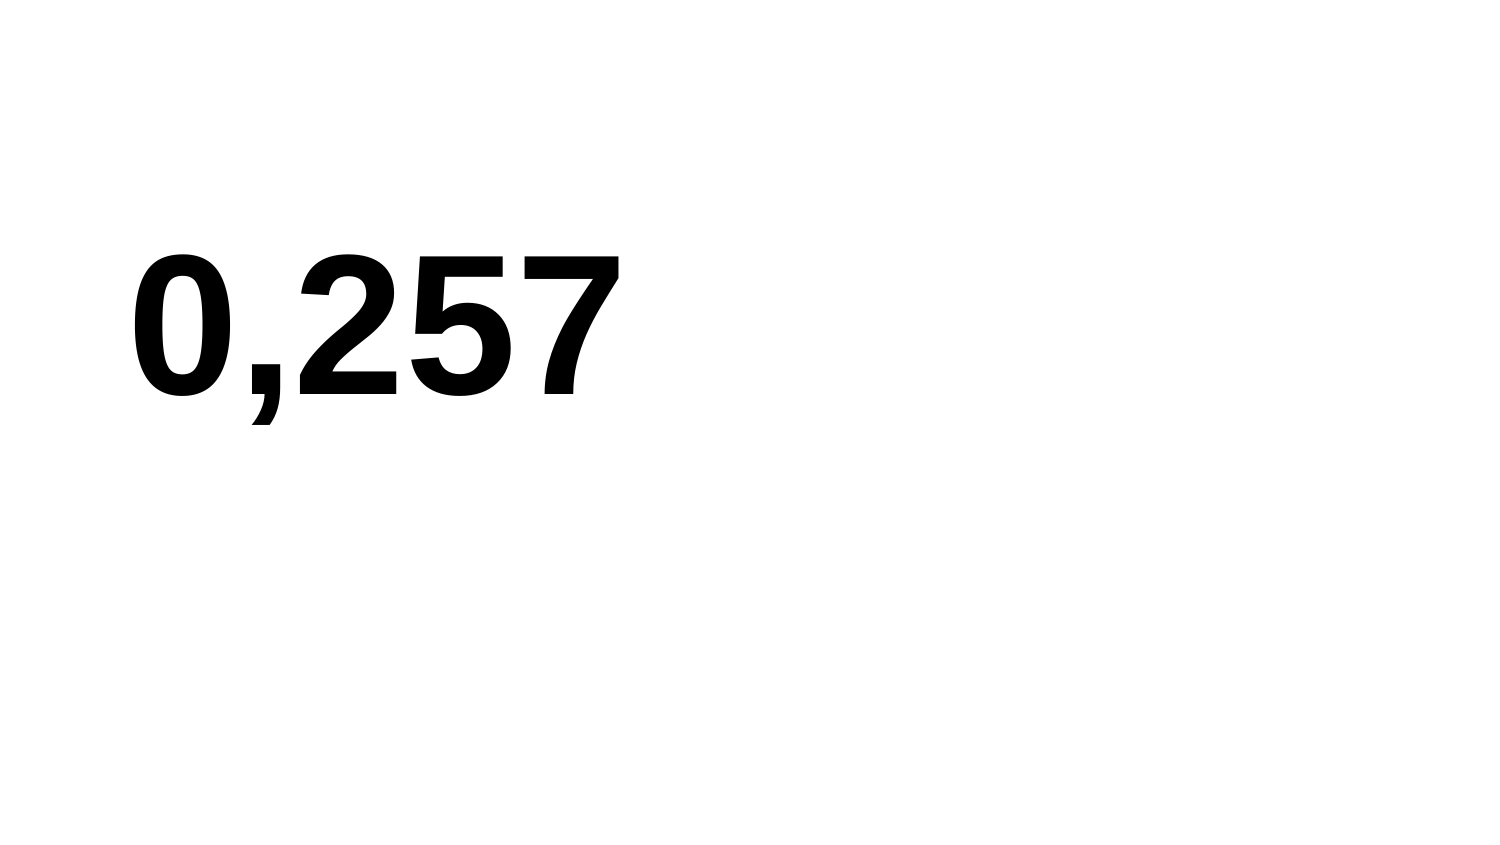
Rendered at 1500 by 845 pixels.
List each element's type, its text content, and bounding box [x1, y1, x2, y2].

text_box 0,257 [112, 259, 1388, 450]
